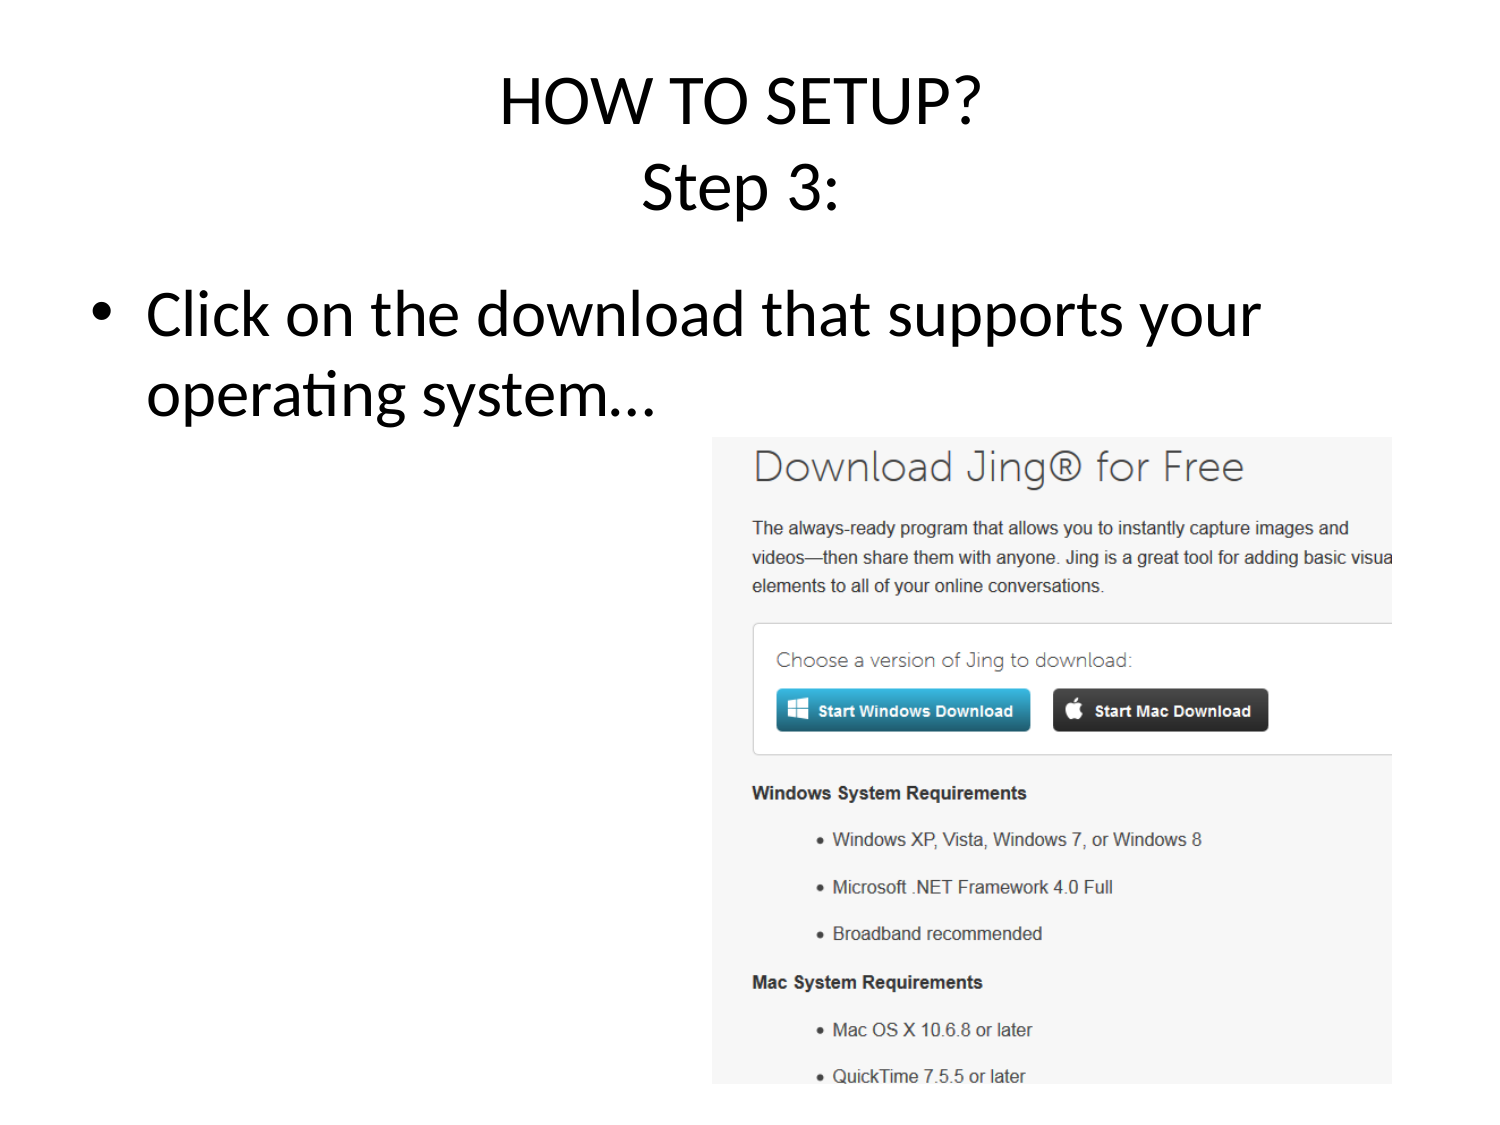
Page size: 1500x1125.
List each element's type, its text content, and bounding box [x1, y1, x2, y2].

list Click on the download that supports your operating system… [75, 262, 1425, 1005]
title HOW TO SETUP? Step 3: [75, 45, 1425, 233]
picture [712, 437, 1392, 1084]
